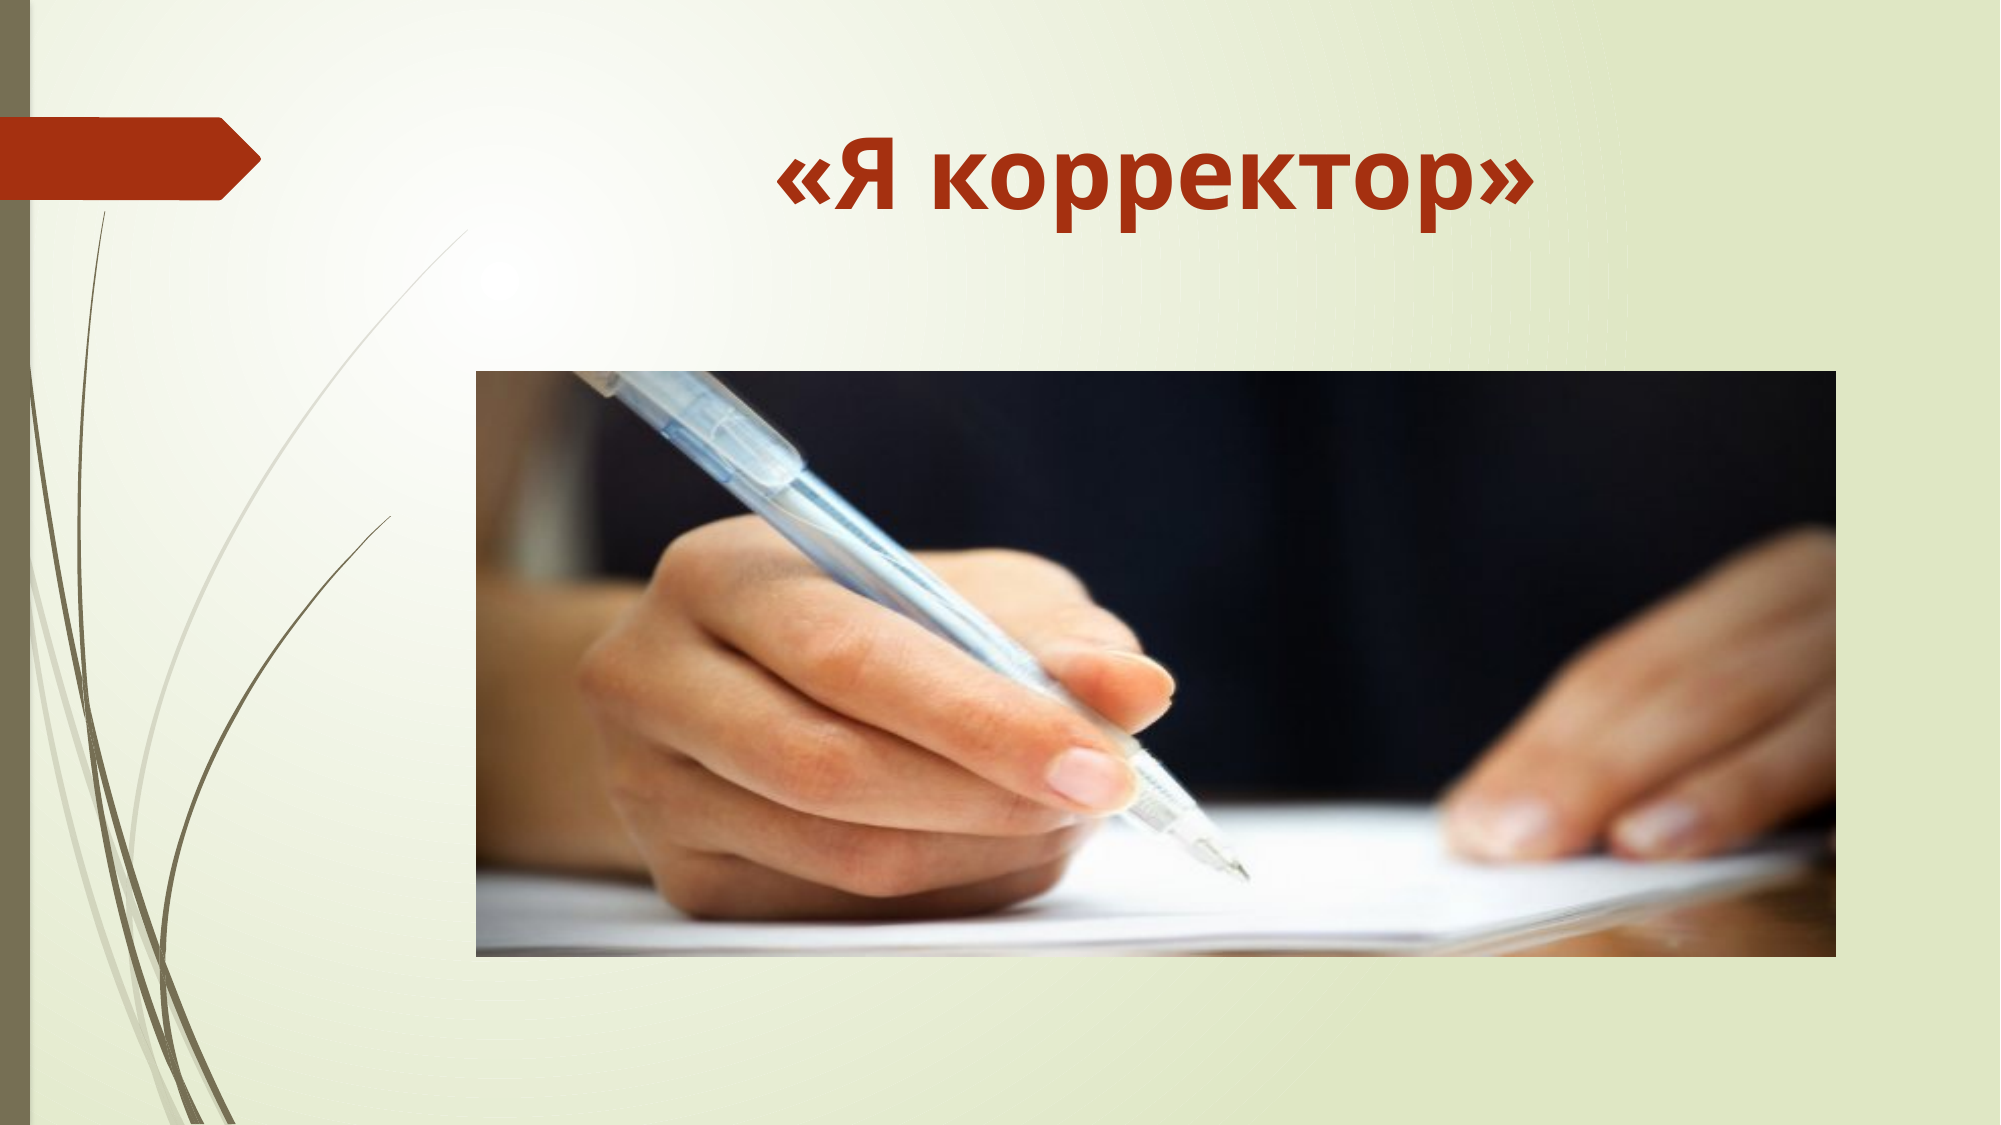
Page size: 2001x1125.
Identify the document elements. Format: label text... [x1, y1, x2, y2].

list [476, 370, 1837, 957]
title «Я корректор» [425, 102, 1888, 313]
